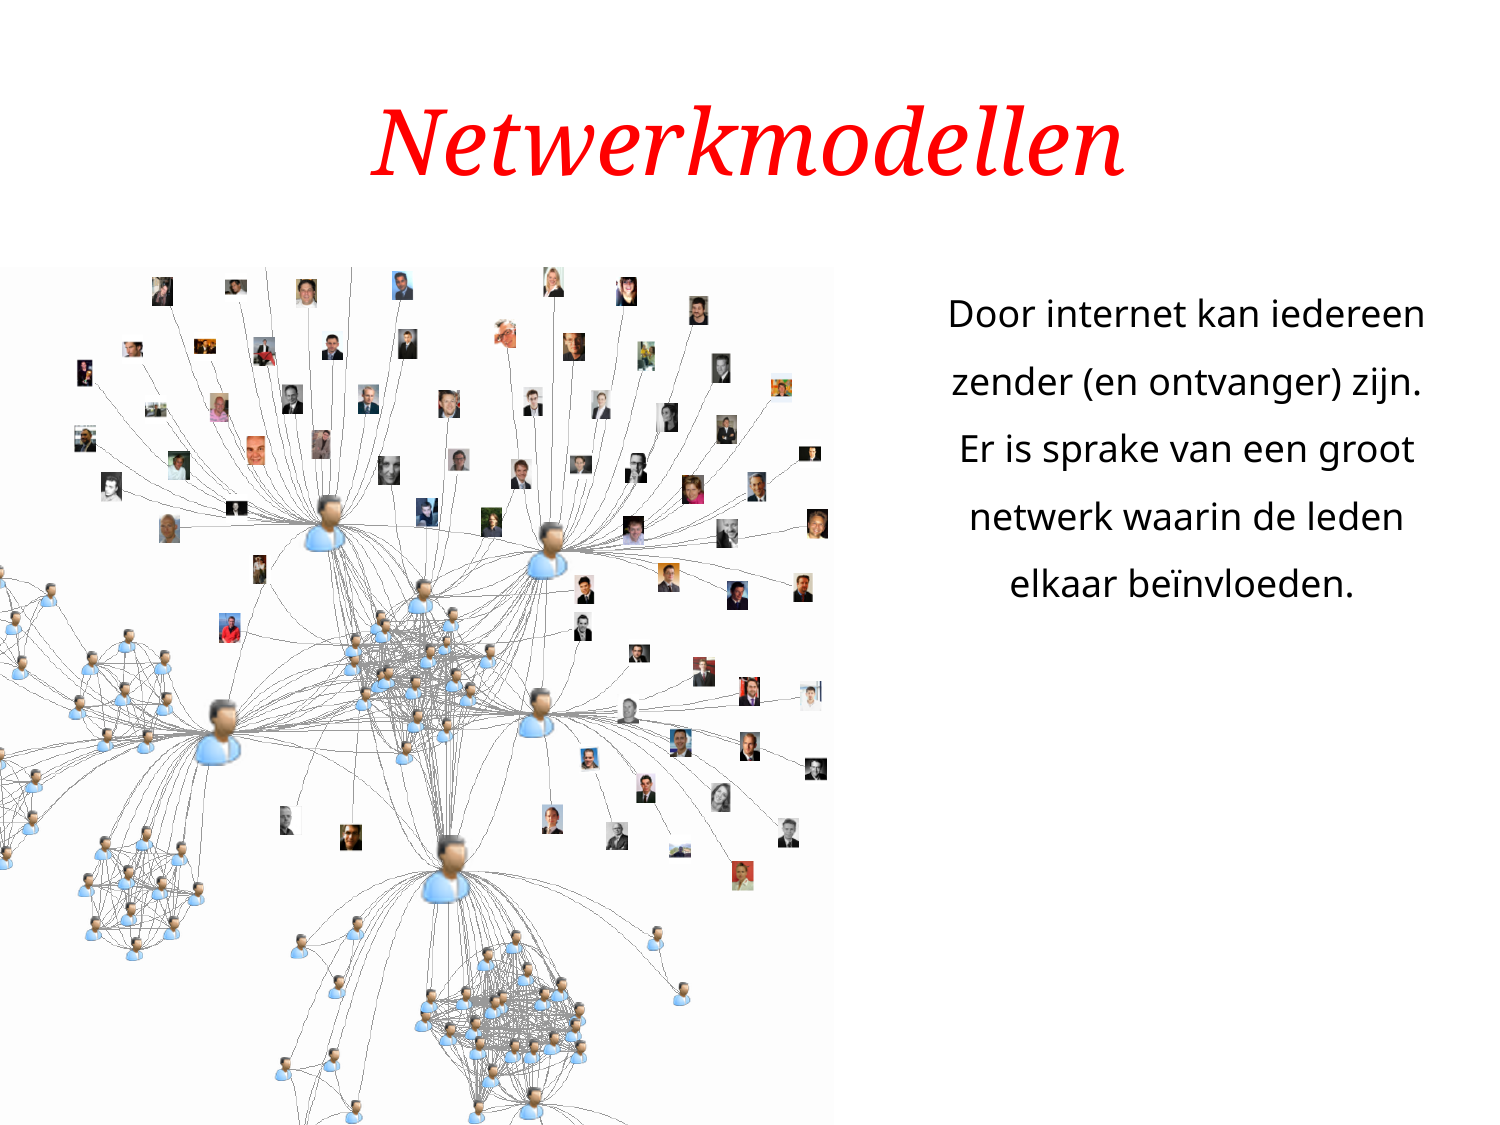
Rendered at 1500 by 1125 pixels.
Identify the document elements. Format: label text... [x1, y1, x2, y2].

text_box Door internet kan iedereen zender (en ontvanger) zijn. Er is sprake van een groot netwerk waarin de leden elkaar beïnvloeden. [927, 260, 1447, 613]
picture [0, 266, 834, 1125]
title Netwerkmodellen [75, 45, 1425, 233]
